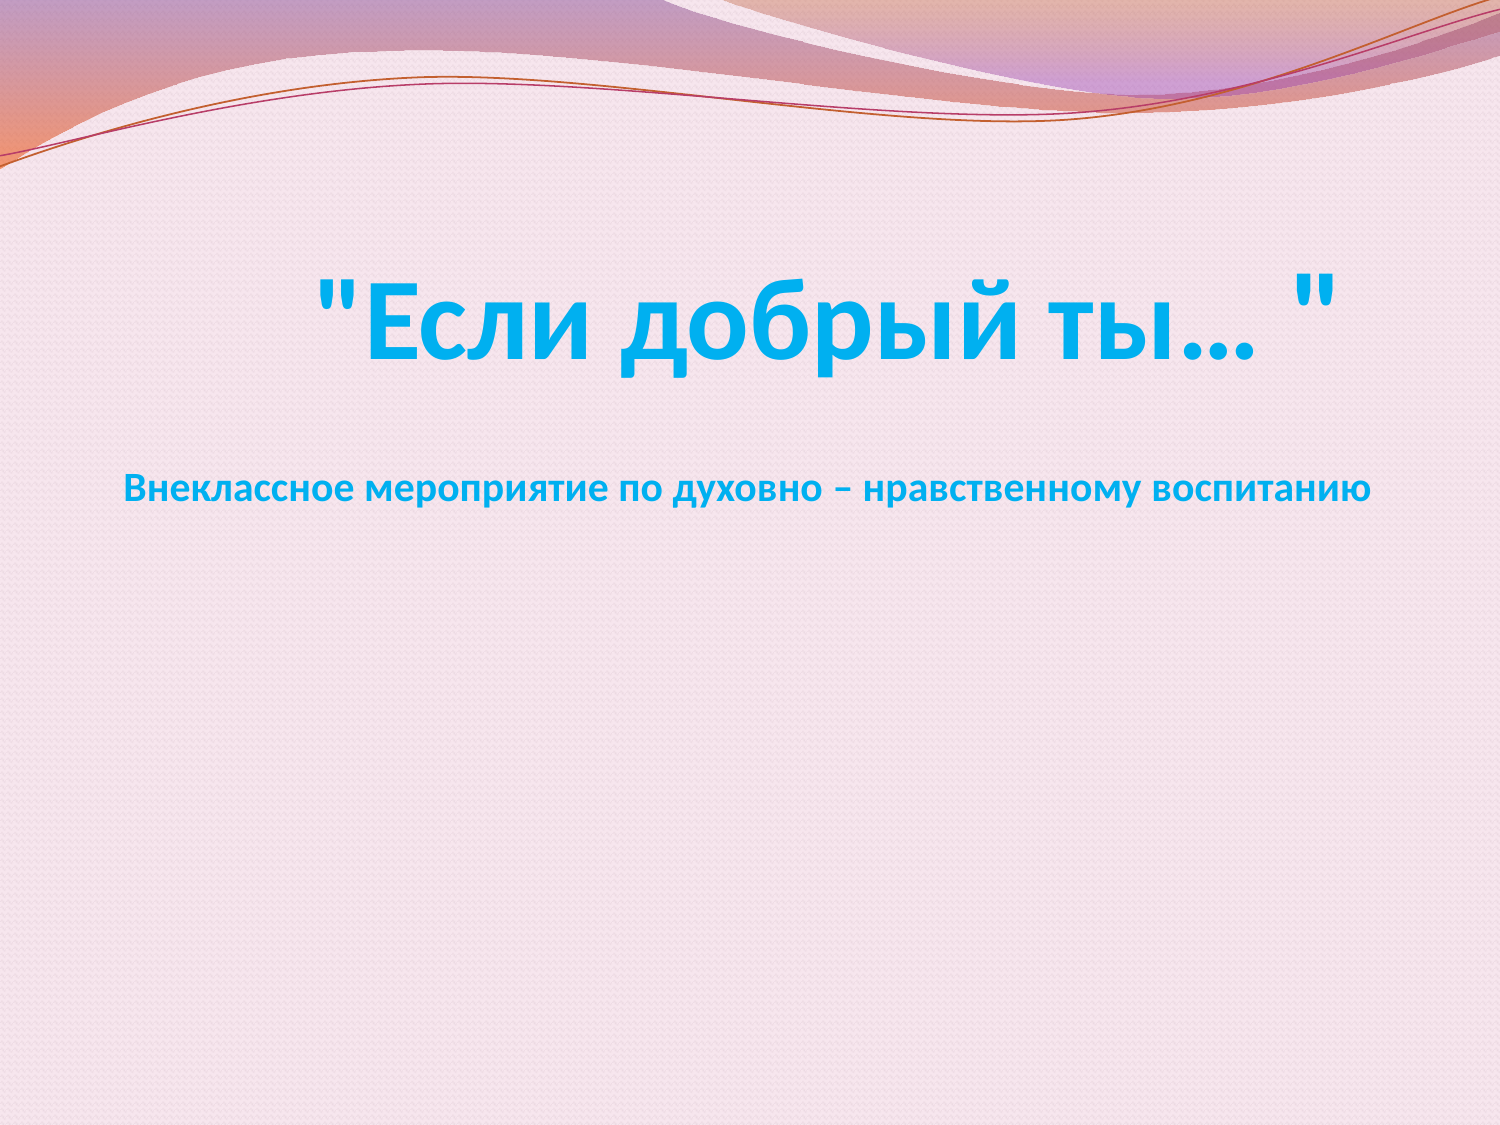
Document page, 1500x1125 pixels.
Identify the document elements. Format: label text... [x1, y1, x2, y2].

title "Если добрый ты… " Внеклассное мероприятие по духовно – нравственному воспитанию [87, 224, 1376, 525]
